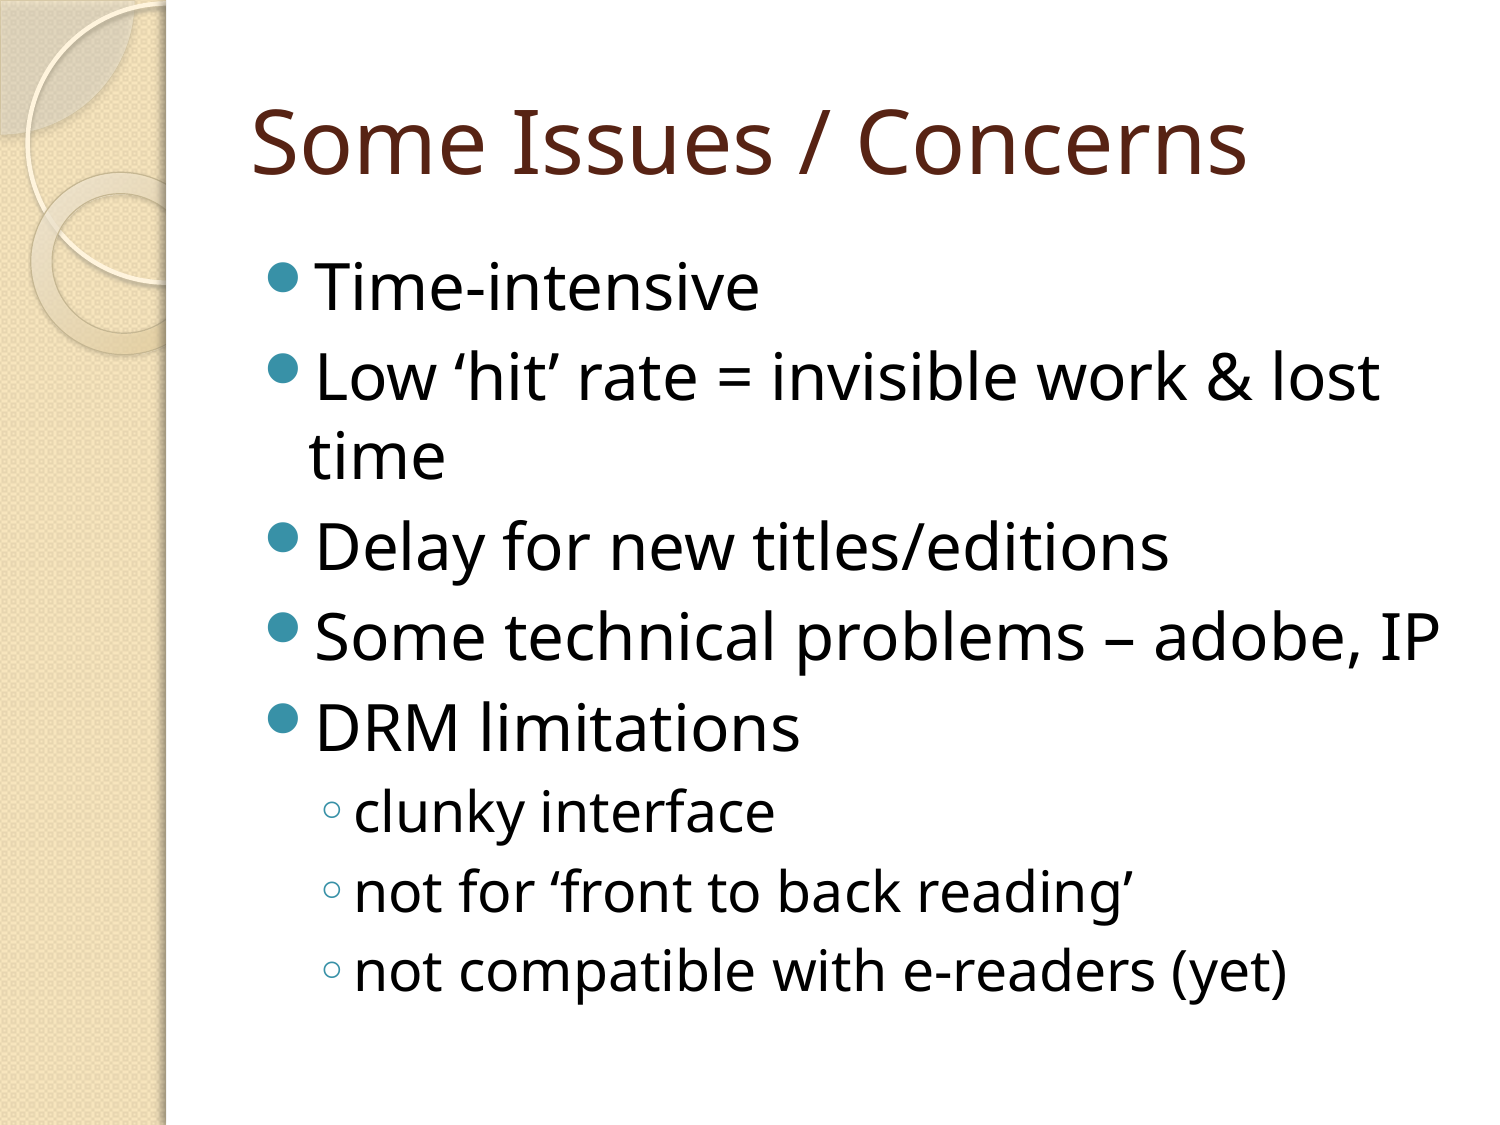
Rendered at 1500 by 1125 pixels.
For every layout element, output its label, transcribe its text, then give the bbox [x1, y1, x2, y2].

list Time-intensive Low ‘hit’ rate = invisible work & lost time Delay for new titles/editions Some technical problems – adobe, IP DRM limitations clunky interface not for ‘front to back reading’ not compatible with e-readers (yet) [235, 237, 1466, 1083]
title Some Issues / Concerns [235, 45, 1466, 233]
